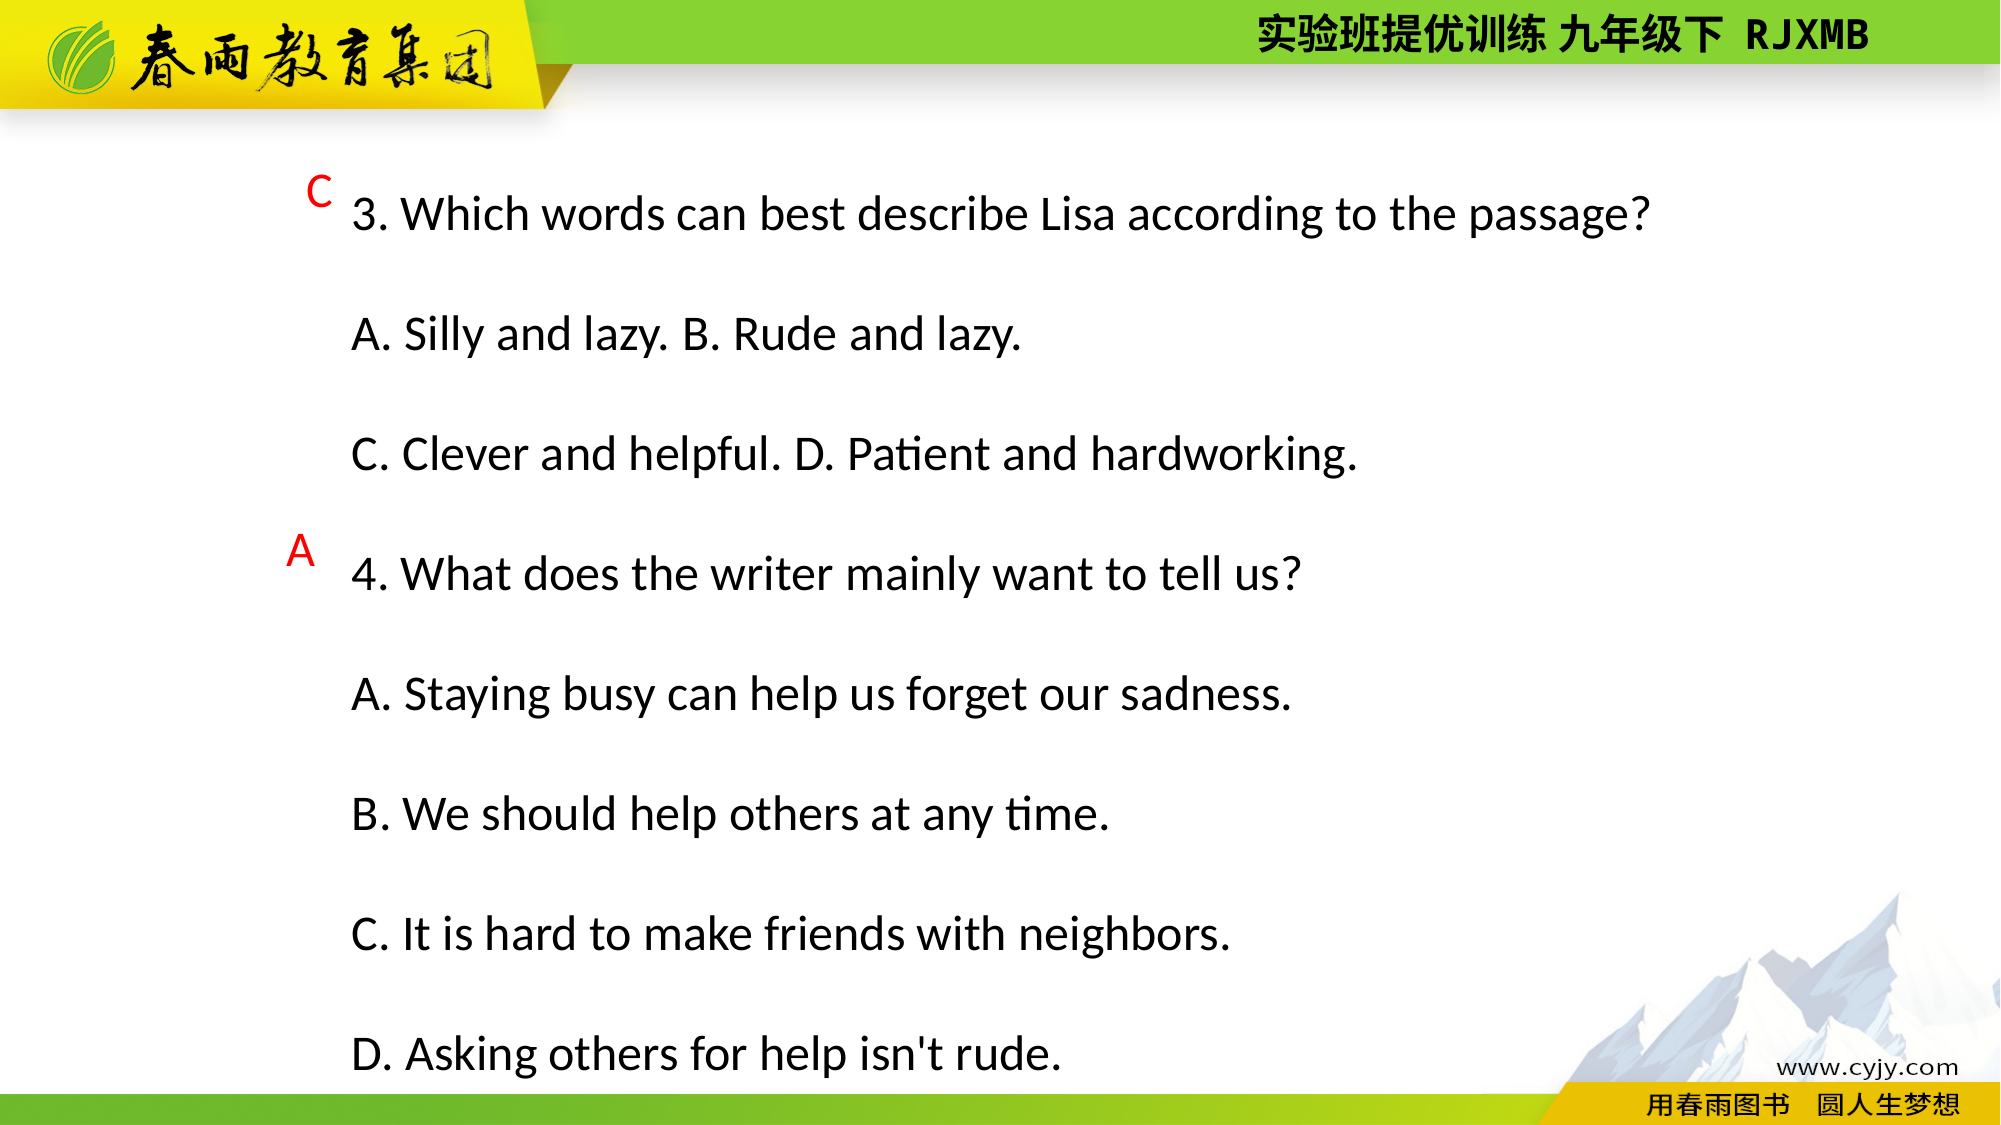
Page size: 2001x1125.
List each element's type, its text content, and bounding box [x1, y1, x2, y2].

text_box A [271, 508, 331, 584]
text_box C [291, 149, 348, 225]
picture [0, 0, 2001, 1125]
text_box 3. Which words can best describe Lisa according to the passage? A. Silly and lazy. B. Rude and lazy. C. Clever and helpful. D. Patient and hard­working. 4. What does the writer mainly want to tell us? A. Staying busy can help us forget our sadness. B. We should help others at any time. C. It is hard to make friends with neighbors. D. Asking others for help isn't rude. [237, 112, 1753, 1088]
